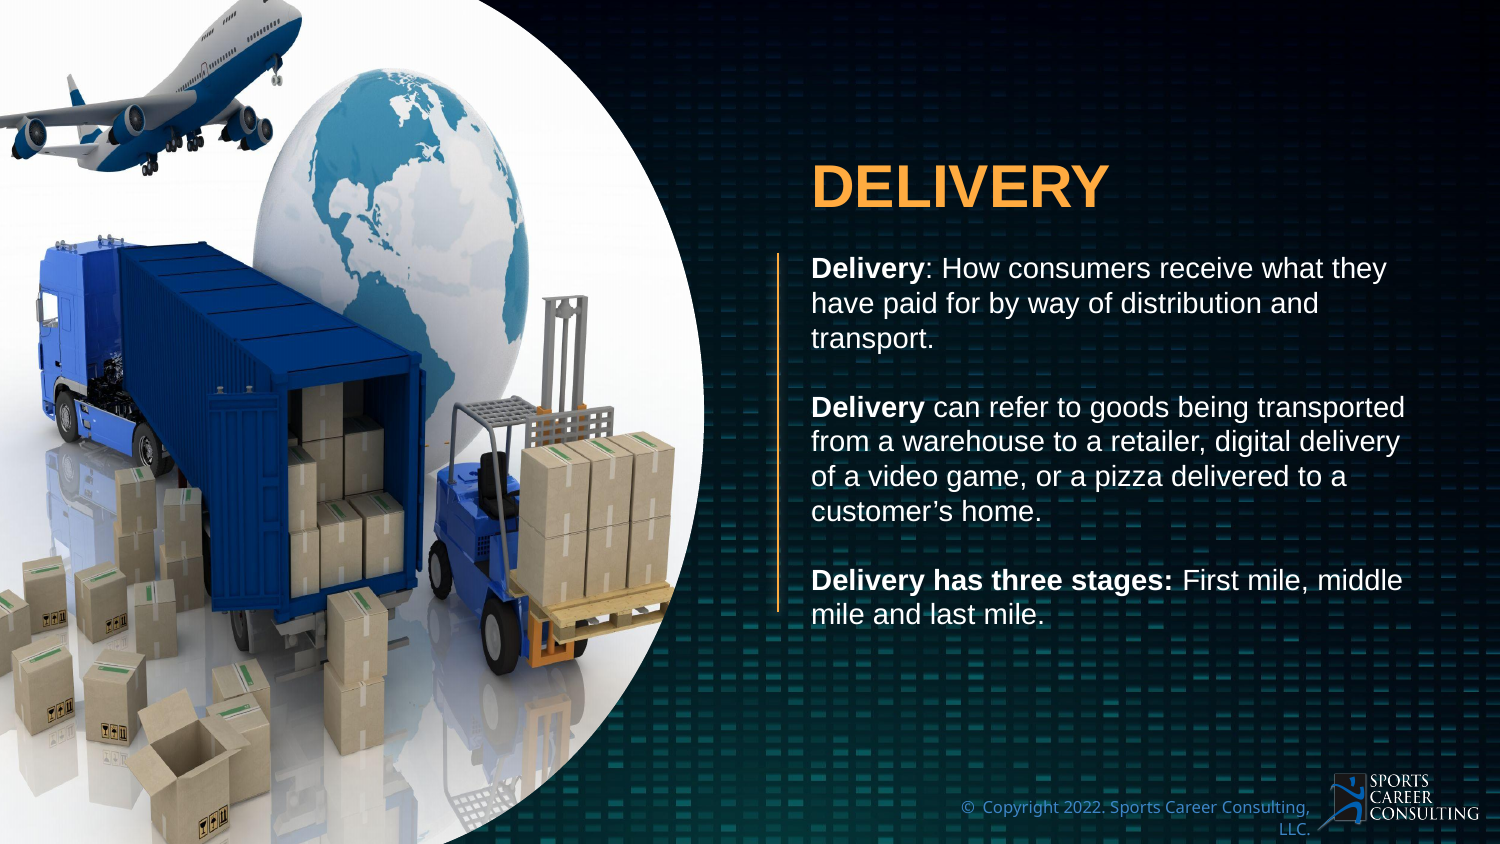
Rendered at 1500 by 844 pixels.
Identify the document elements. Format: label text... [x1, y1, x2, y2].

text_box © Copyright 2022. Sports Career Consulting, LLC. [914, 769, 1326, 844]
list Delivery: How consumers receive what they have paid for by way of distribution and transport. Delivery can refer to goods being transported from a warehouse to a retailer, digital delivery of a video game, or a pizza delivered to a customer’s home. Delivery has three stages: First mile, middle mile and last mile. [796, 234, 1423, 725]
title DELIVERY [796, 107, 1262, 234]
picture [0, 0, 1500, 844]
